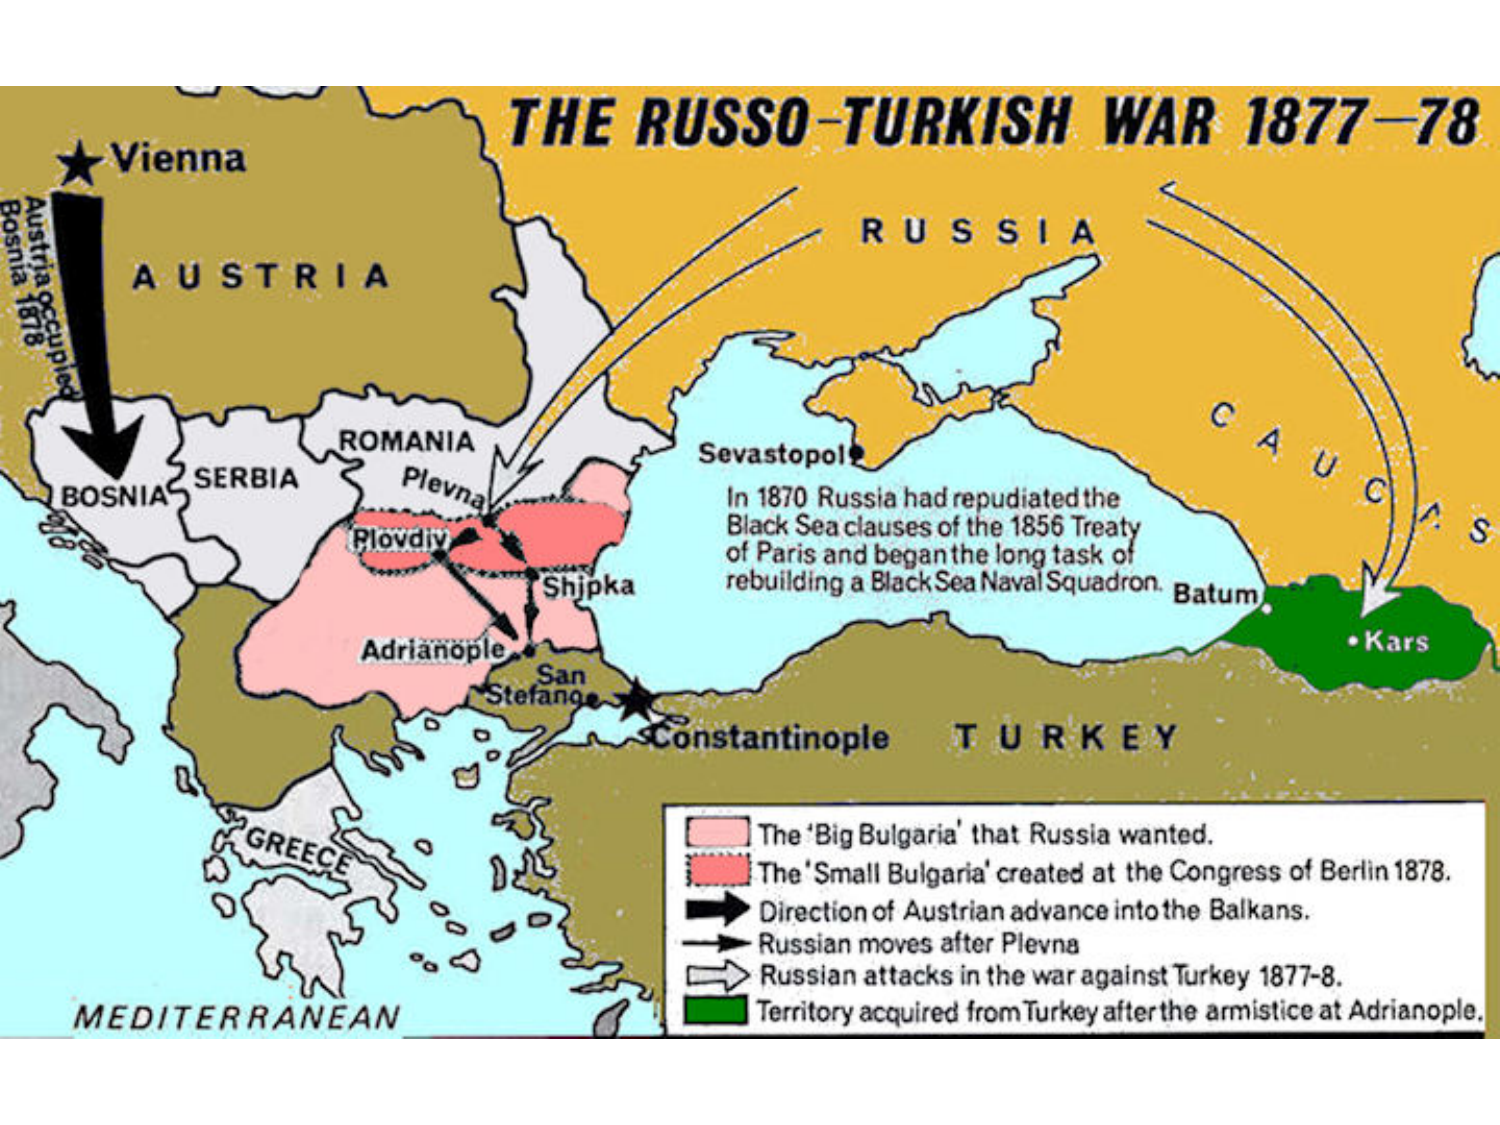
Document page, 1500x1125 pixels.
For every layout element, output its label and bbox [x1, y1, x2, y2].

picture [0, 86, 1500, 1039]
